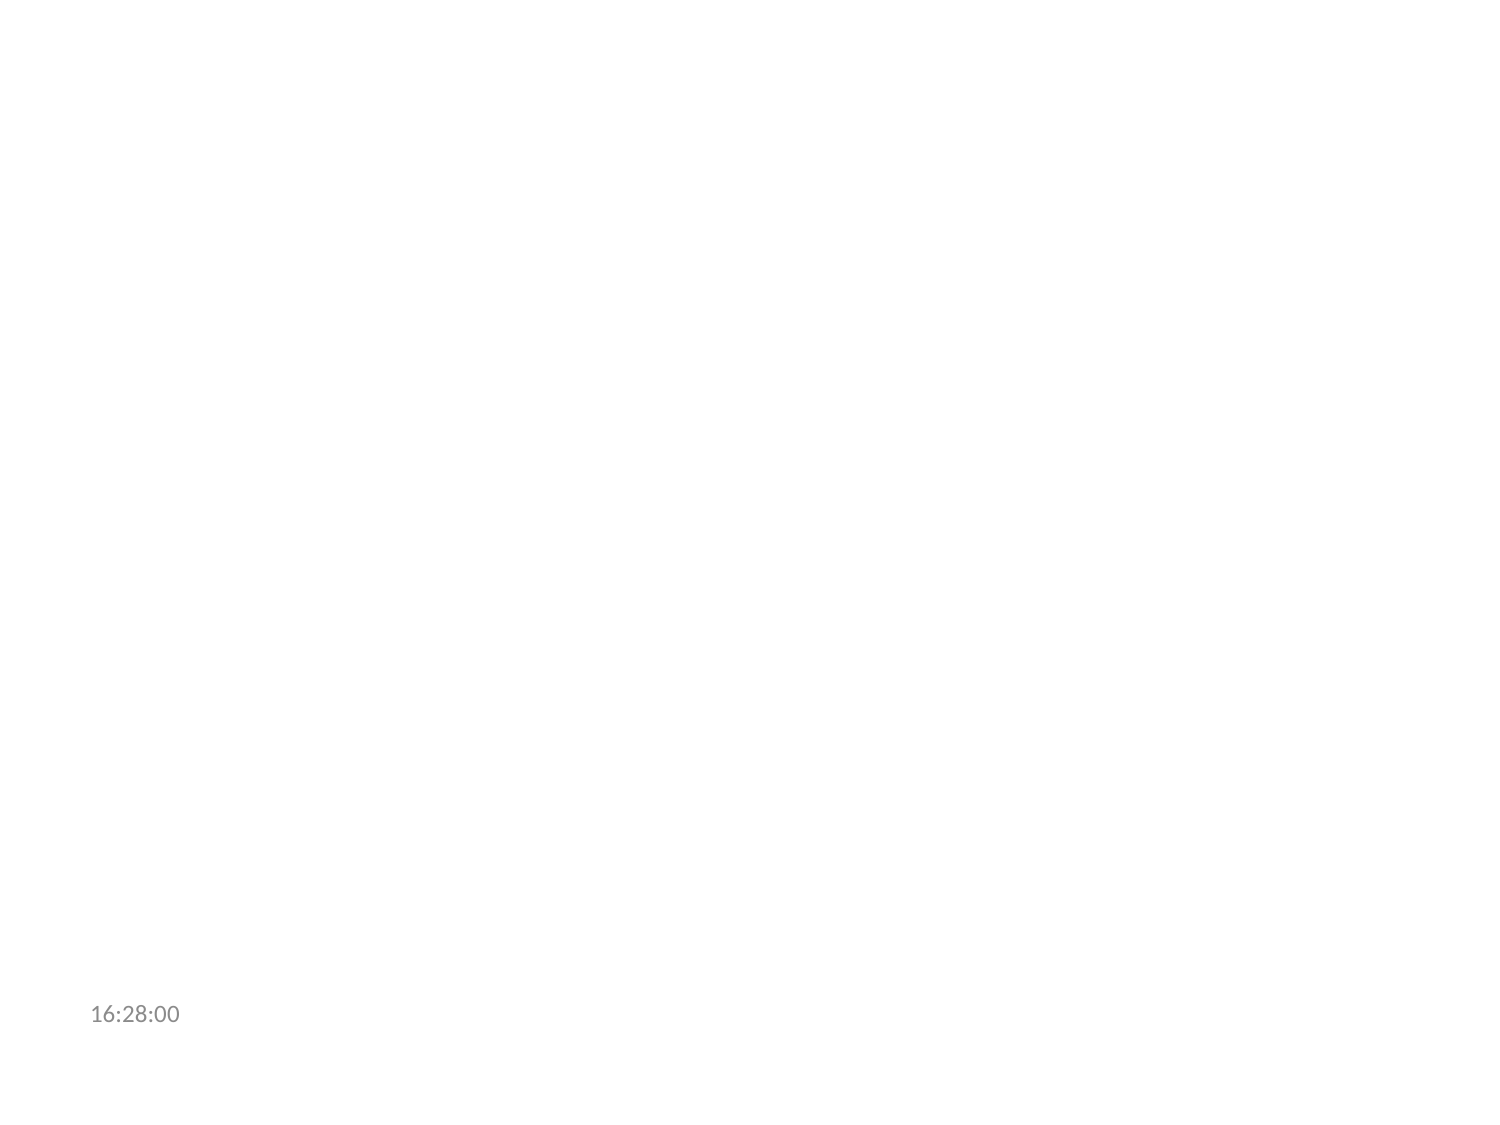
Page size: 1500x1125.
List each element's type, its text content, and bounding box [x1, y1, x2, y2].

text_box 15:35:09 [75, 982, 425, 1043]
